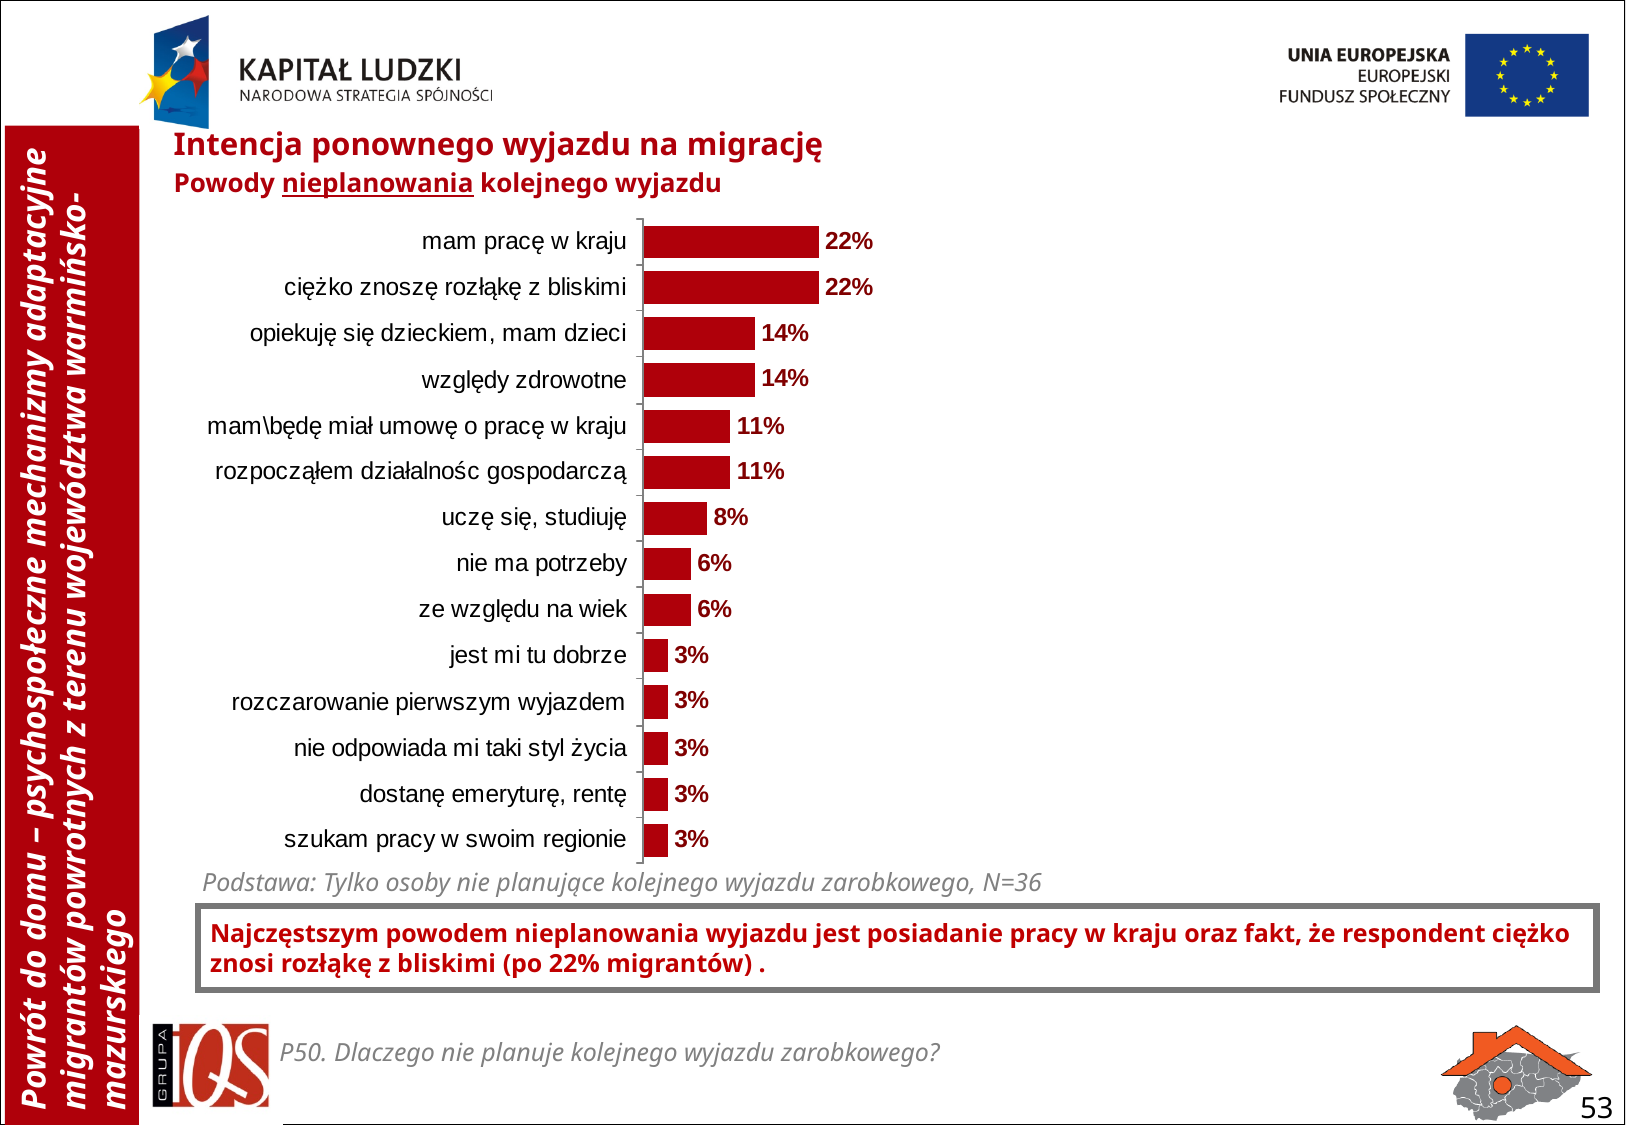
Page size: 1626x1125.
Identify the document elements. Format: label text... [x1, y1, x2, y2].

picture [139, 15, 492, 129]
text_box P50. Dlaczego nie planuje kolejnego wyjazdu zarobkowego? [273, 1036, 1446, 1067]
text_box Podstawa: Tylko osoby nie planujące kolejnego wyjazdu zarobkowego, N=36 [196, 866, 1598, 897]
picture [1438, 1023, 1594, 1082]
text_box Powody nieplanowania kolejnego wyjazdu [167, 166, 930, 198]
text_box Najczęstszym powodem nieplanowania wyjazdu jest posiadanie pracy w kraju oraz fakt, że respondent ciężko znosi rozłąkę z bliskimi (po 22% migrantów) . [198, 906, 1597, 990]
picture [139, 1015, 283, 1125]
picture [1250, 7, 1617, 123]
slide_number 53 [1249, 1082, 1625, 1125]
text_box Intencja ponownego wyjazdu na migrację [167, 123, 1625, 162]
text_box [188, 210, 1448, 882]
